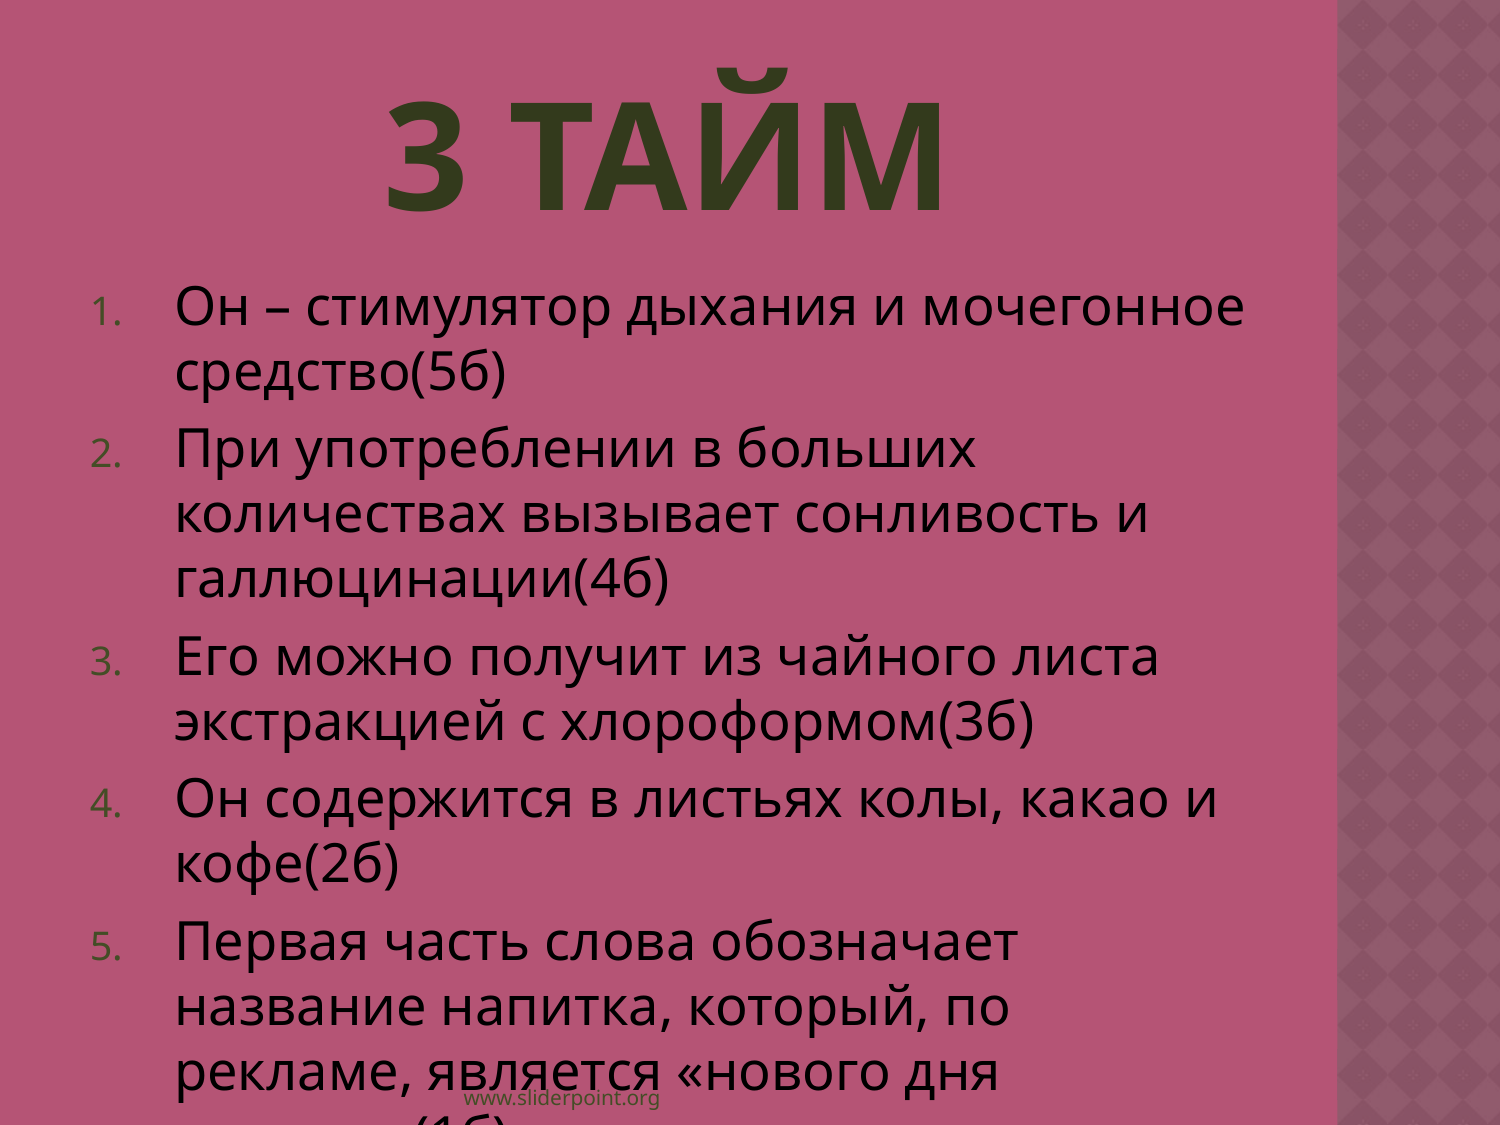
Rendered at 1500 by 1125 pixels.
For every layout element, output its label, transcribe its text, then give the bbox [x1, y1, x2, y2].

title 3 тайм [75, 52, 1263, 240]
footer www.sliderpoint.org [75, 1075, 675, 1114]
list Он – стимулятор дыхания и мочегонное средство(5б) При употреблении в больших количествах вызывает сонливость и галлюцинации(4б) Его можно получит из чайного листа экстракцией с хлороформом(3б) Он содержится в листьях колы, какао и кофе(2б) Первая часть слова обозначает название напитка, который, по рекламе, является «нового дня глотком»(1б) [75, 264, 1263, 1059]
